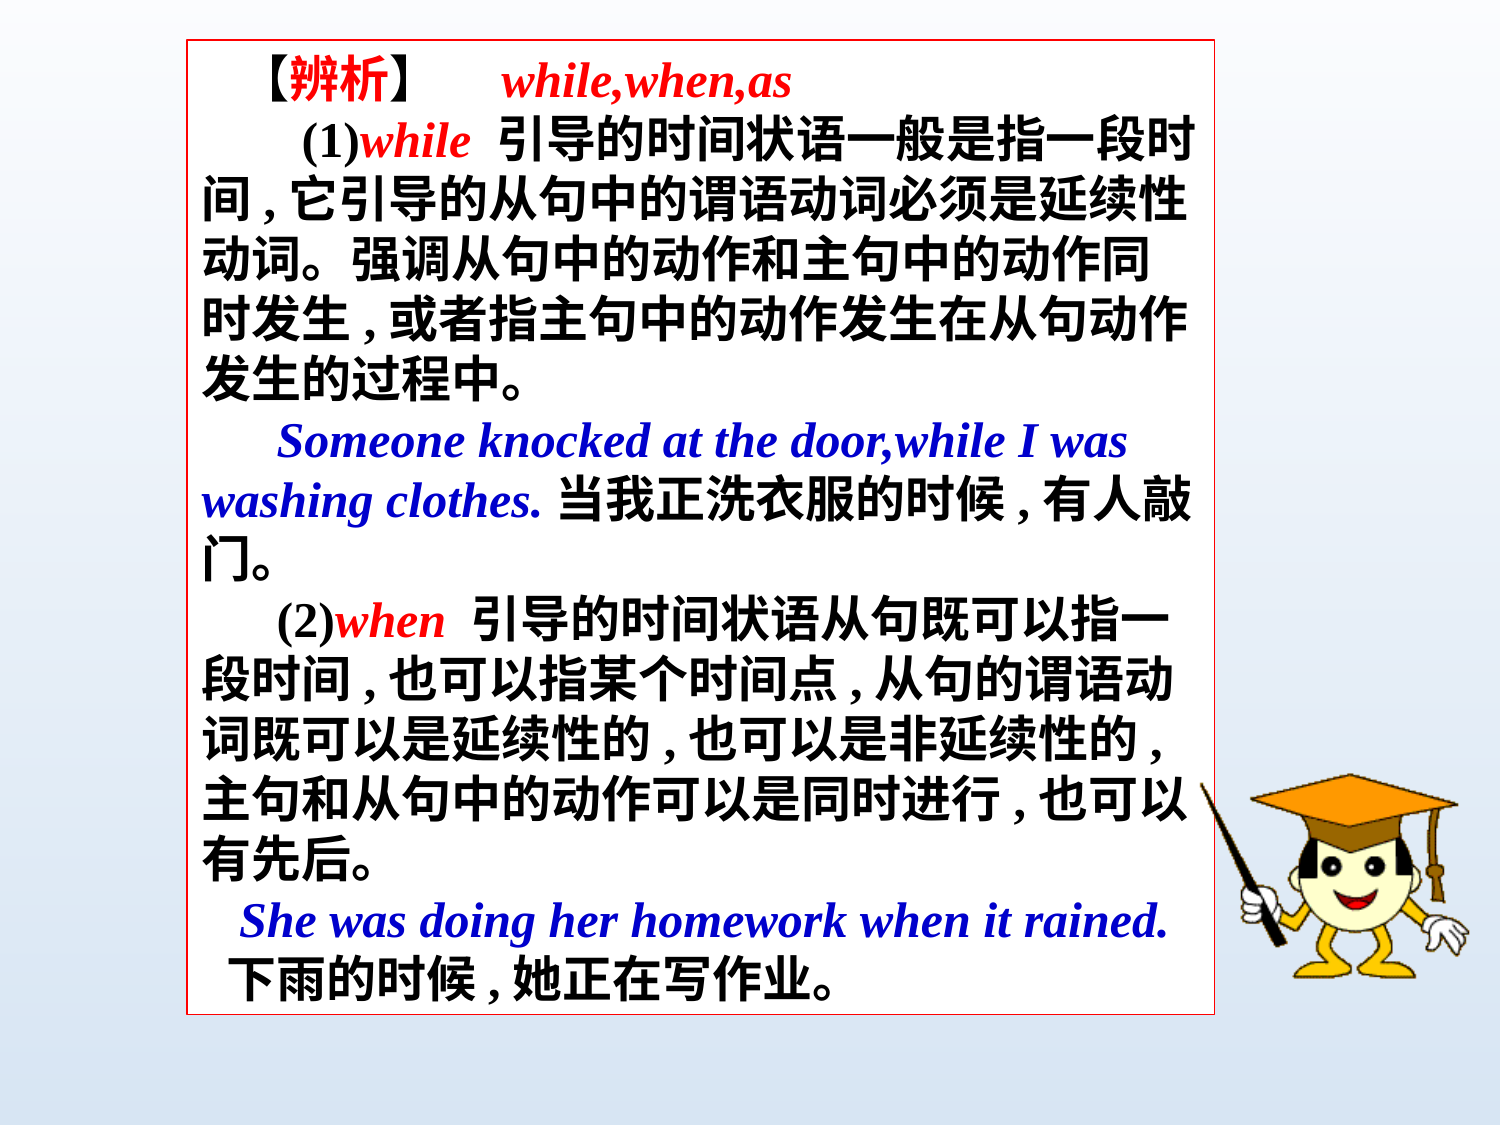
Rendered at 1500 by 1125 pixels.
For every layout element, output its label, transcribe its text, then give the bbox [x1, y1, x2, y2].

picture [1180, 758, 1494, 994]
text_box 【辨析】 while,when,as (1)while 引导的时间状语一般是指一段时间,它引导的从句中的谓语动词必须是延续性动词。强调从句中的动作和主句中的动作同时发生,或者指主句中的动作发生在从句动作发生的过程中。 Someone knocked at the door,while I was washing clothes.当我正洗衣服的时候,有人敲门。 (2)when 引导的时间状语从句既可以指一段时间,也可以指某个时间点,从句的谓语动词既可以是延续性的,也可以是非延续性的,主句和从句中的动作可以是同时进行,也可以有先后。 She was doing her homework when it rained. 下雨的时候,她正在写作业。 [186, 39, 1215, 1015]
